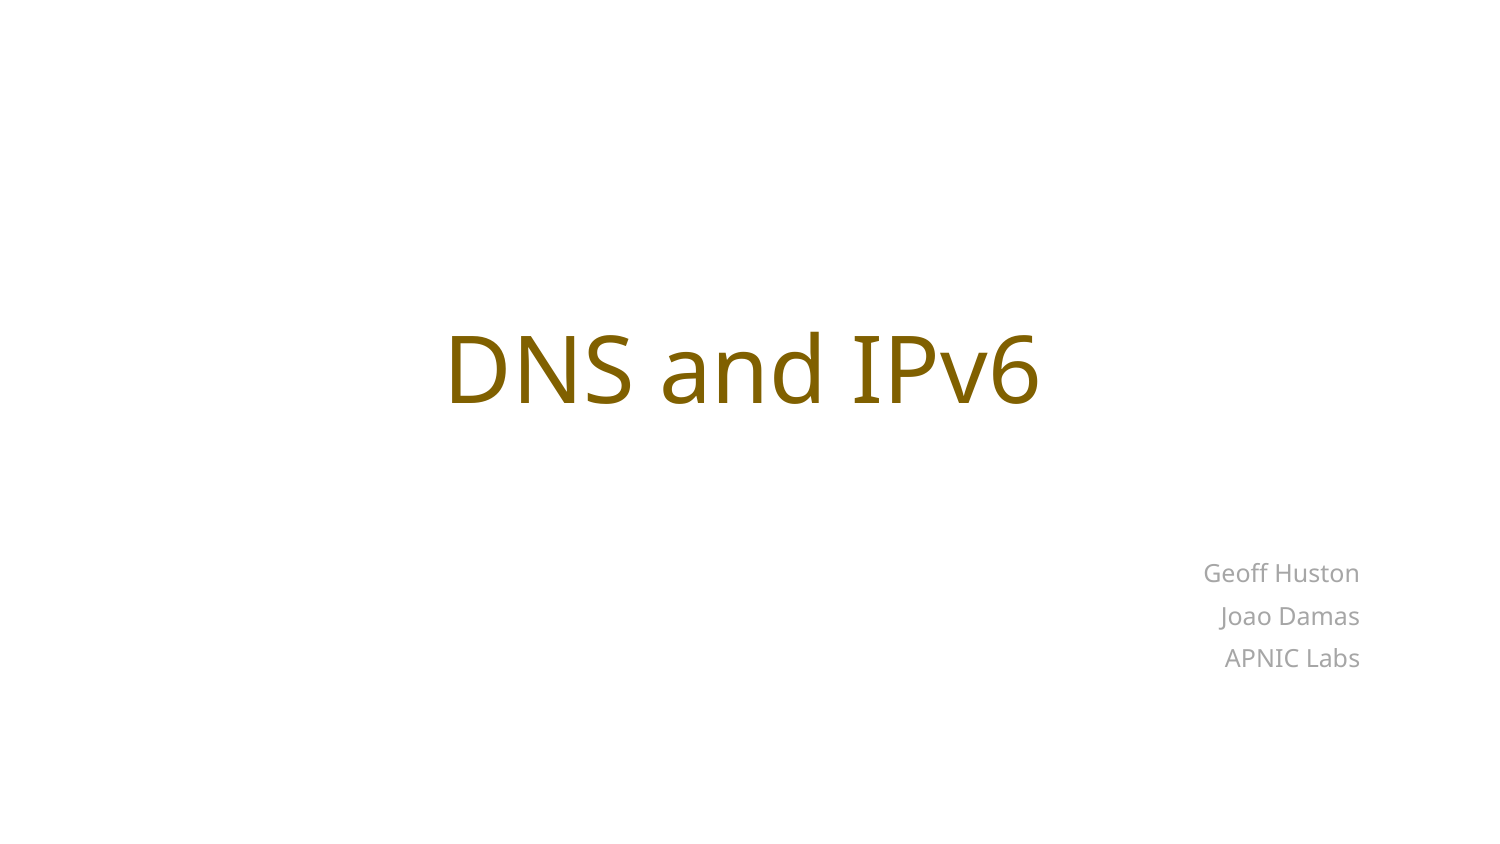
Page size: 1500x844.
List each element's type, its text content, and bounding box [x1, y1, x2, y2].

subtitle Geoff Huston Joao Damas APNIC Labs [531, 508, 1376, 712]
title DNS and IPv6 [97, 138, 1388, 432]
